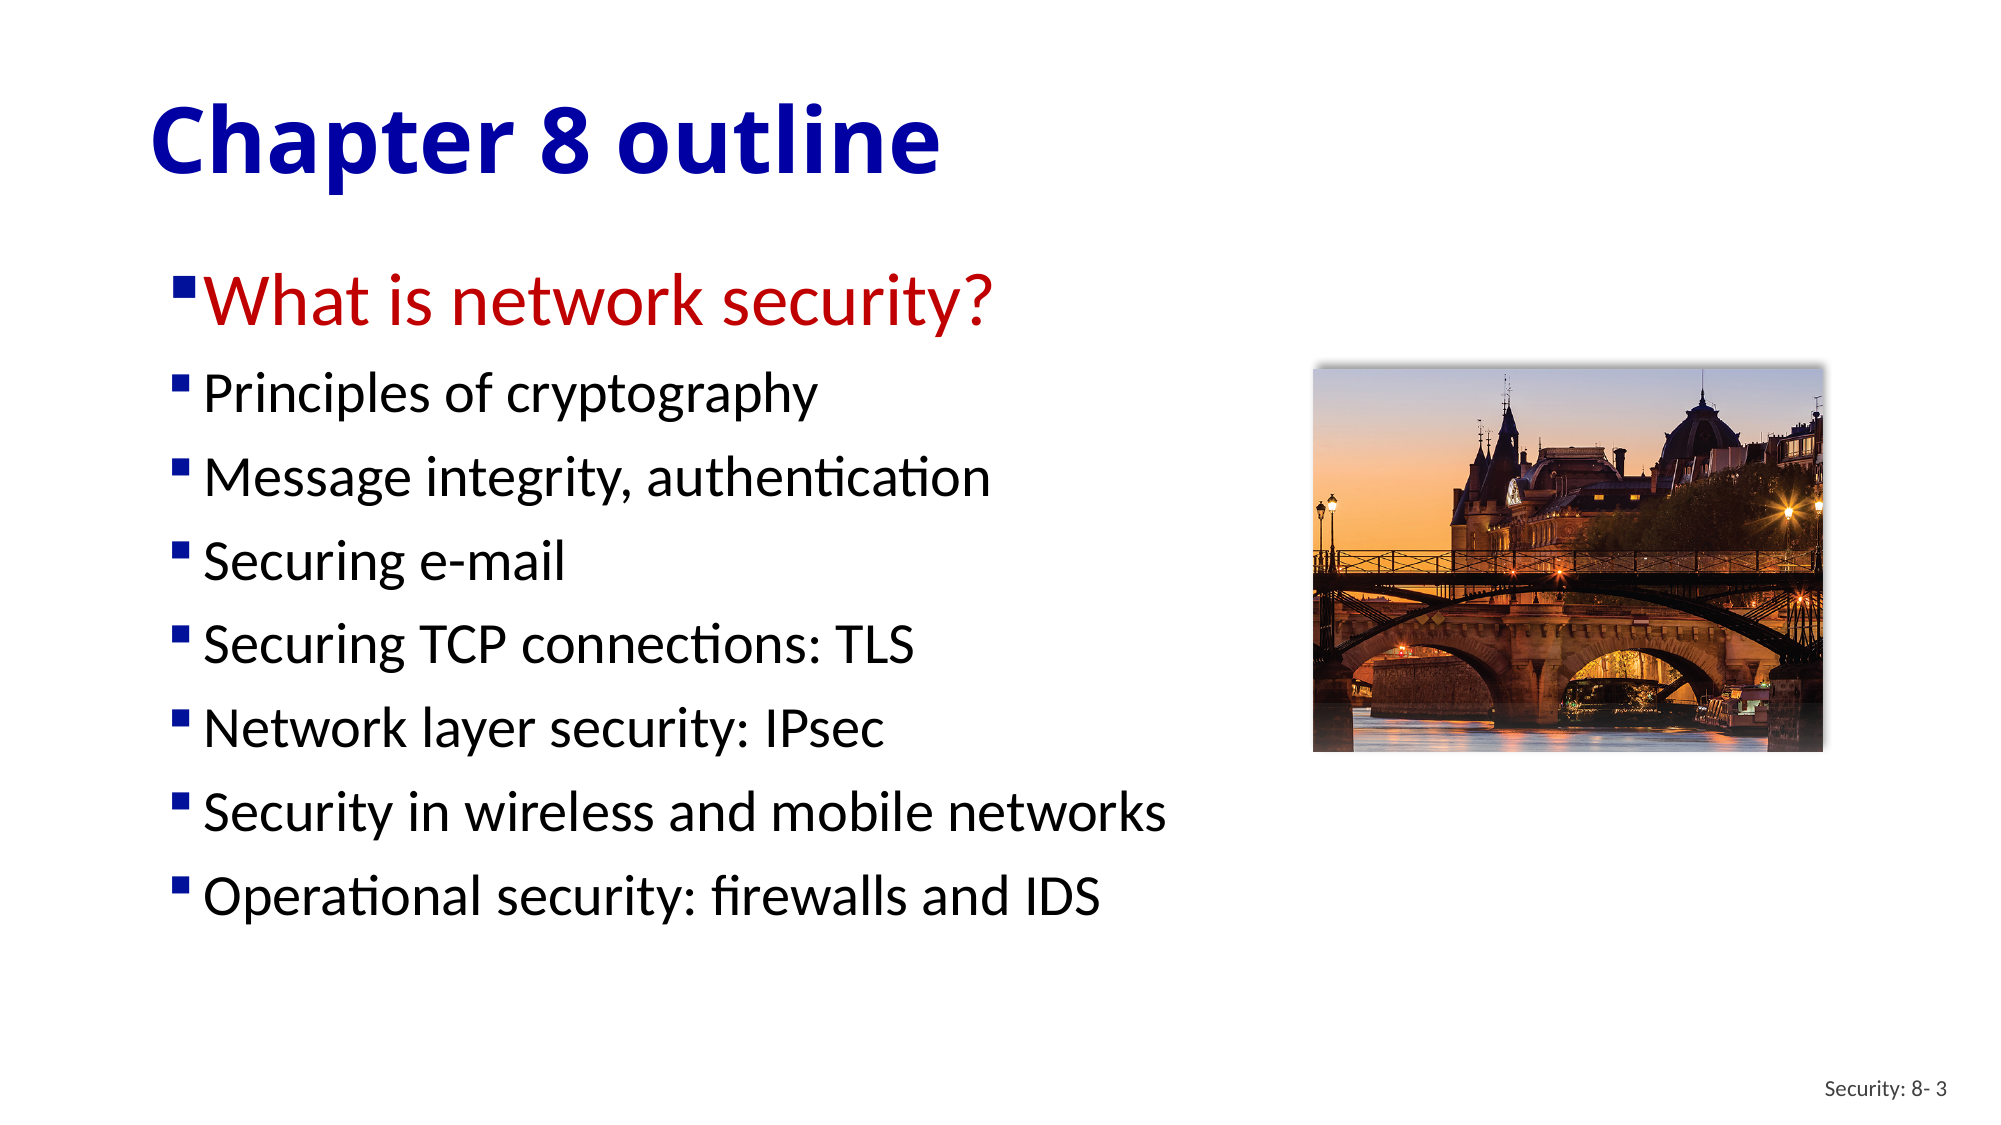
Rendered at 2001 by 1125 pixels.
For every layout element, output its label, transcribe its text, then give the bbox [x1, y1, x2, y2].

title Chapter 8 outline [133, 70, 1859, 218]
picture [1313, 369, 1823, 752]
slide_number Security: 8- 3 [1512, 1056, 1963, 1117]
text_box What is network security? Principles of cryptography Message integrity, authentication Securing e-mail Securing TCP connections: TLS Network layer security: IPsec Security in wireless and mobile networks Operational security: firewalls and IDS [131, 253, 1406, 1016]
